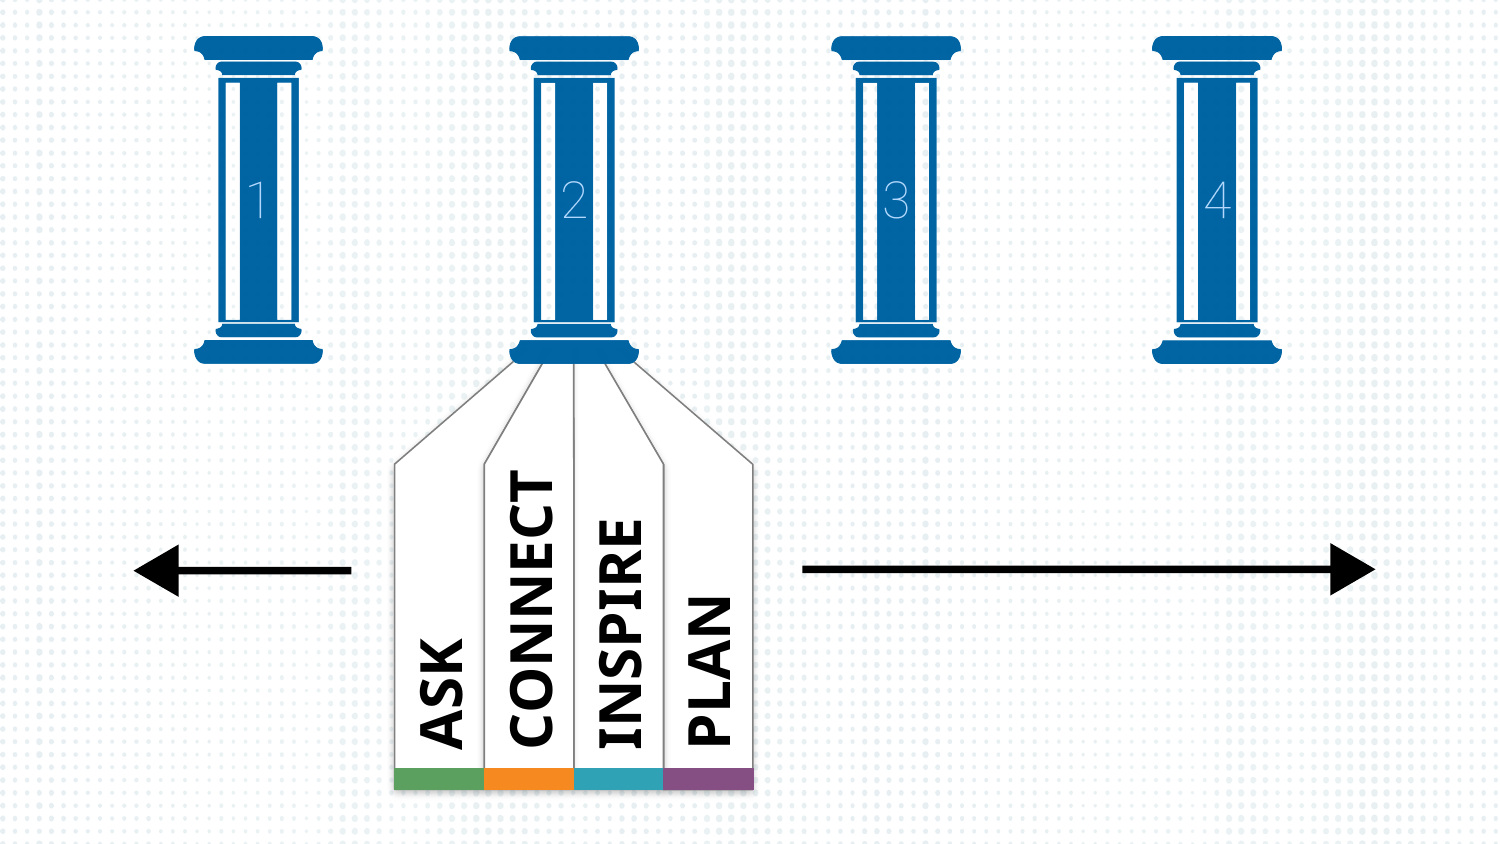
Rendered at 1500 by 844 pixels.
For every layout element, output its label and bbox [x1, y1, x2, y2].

picture [0, 0, 1500, 844]
text_box [133, 35, 1376, 790]
